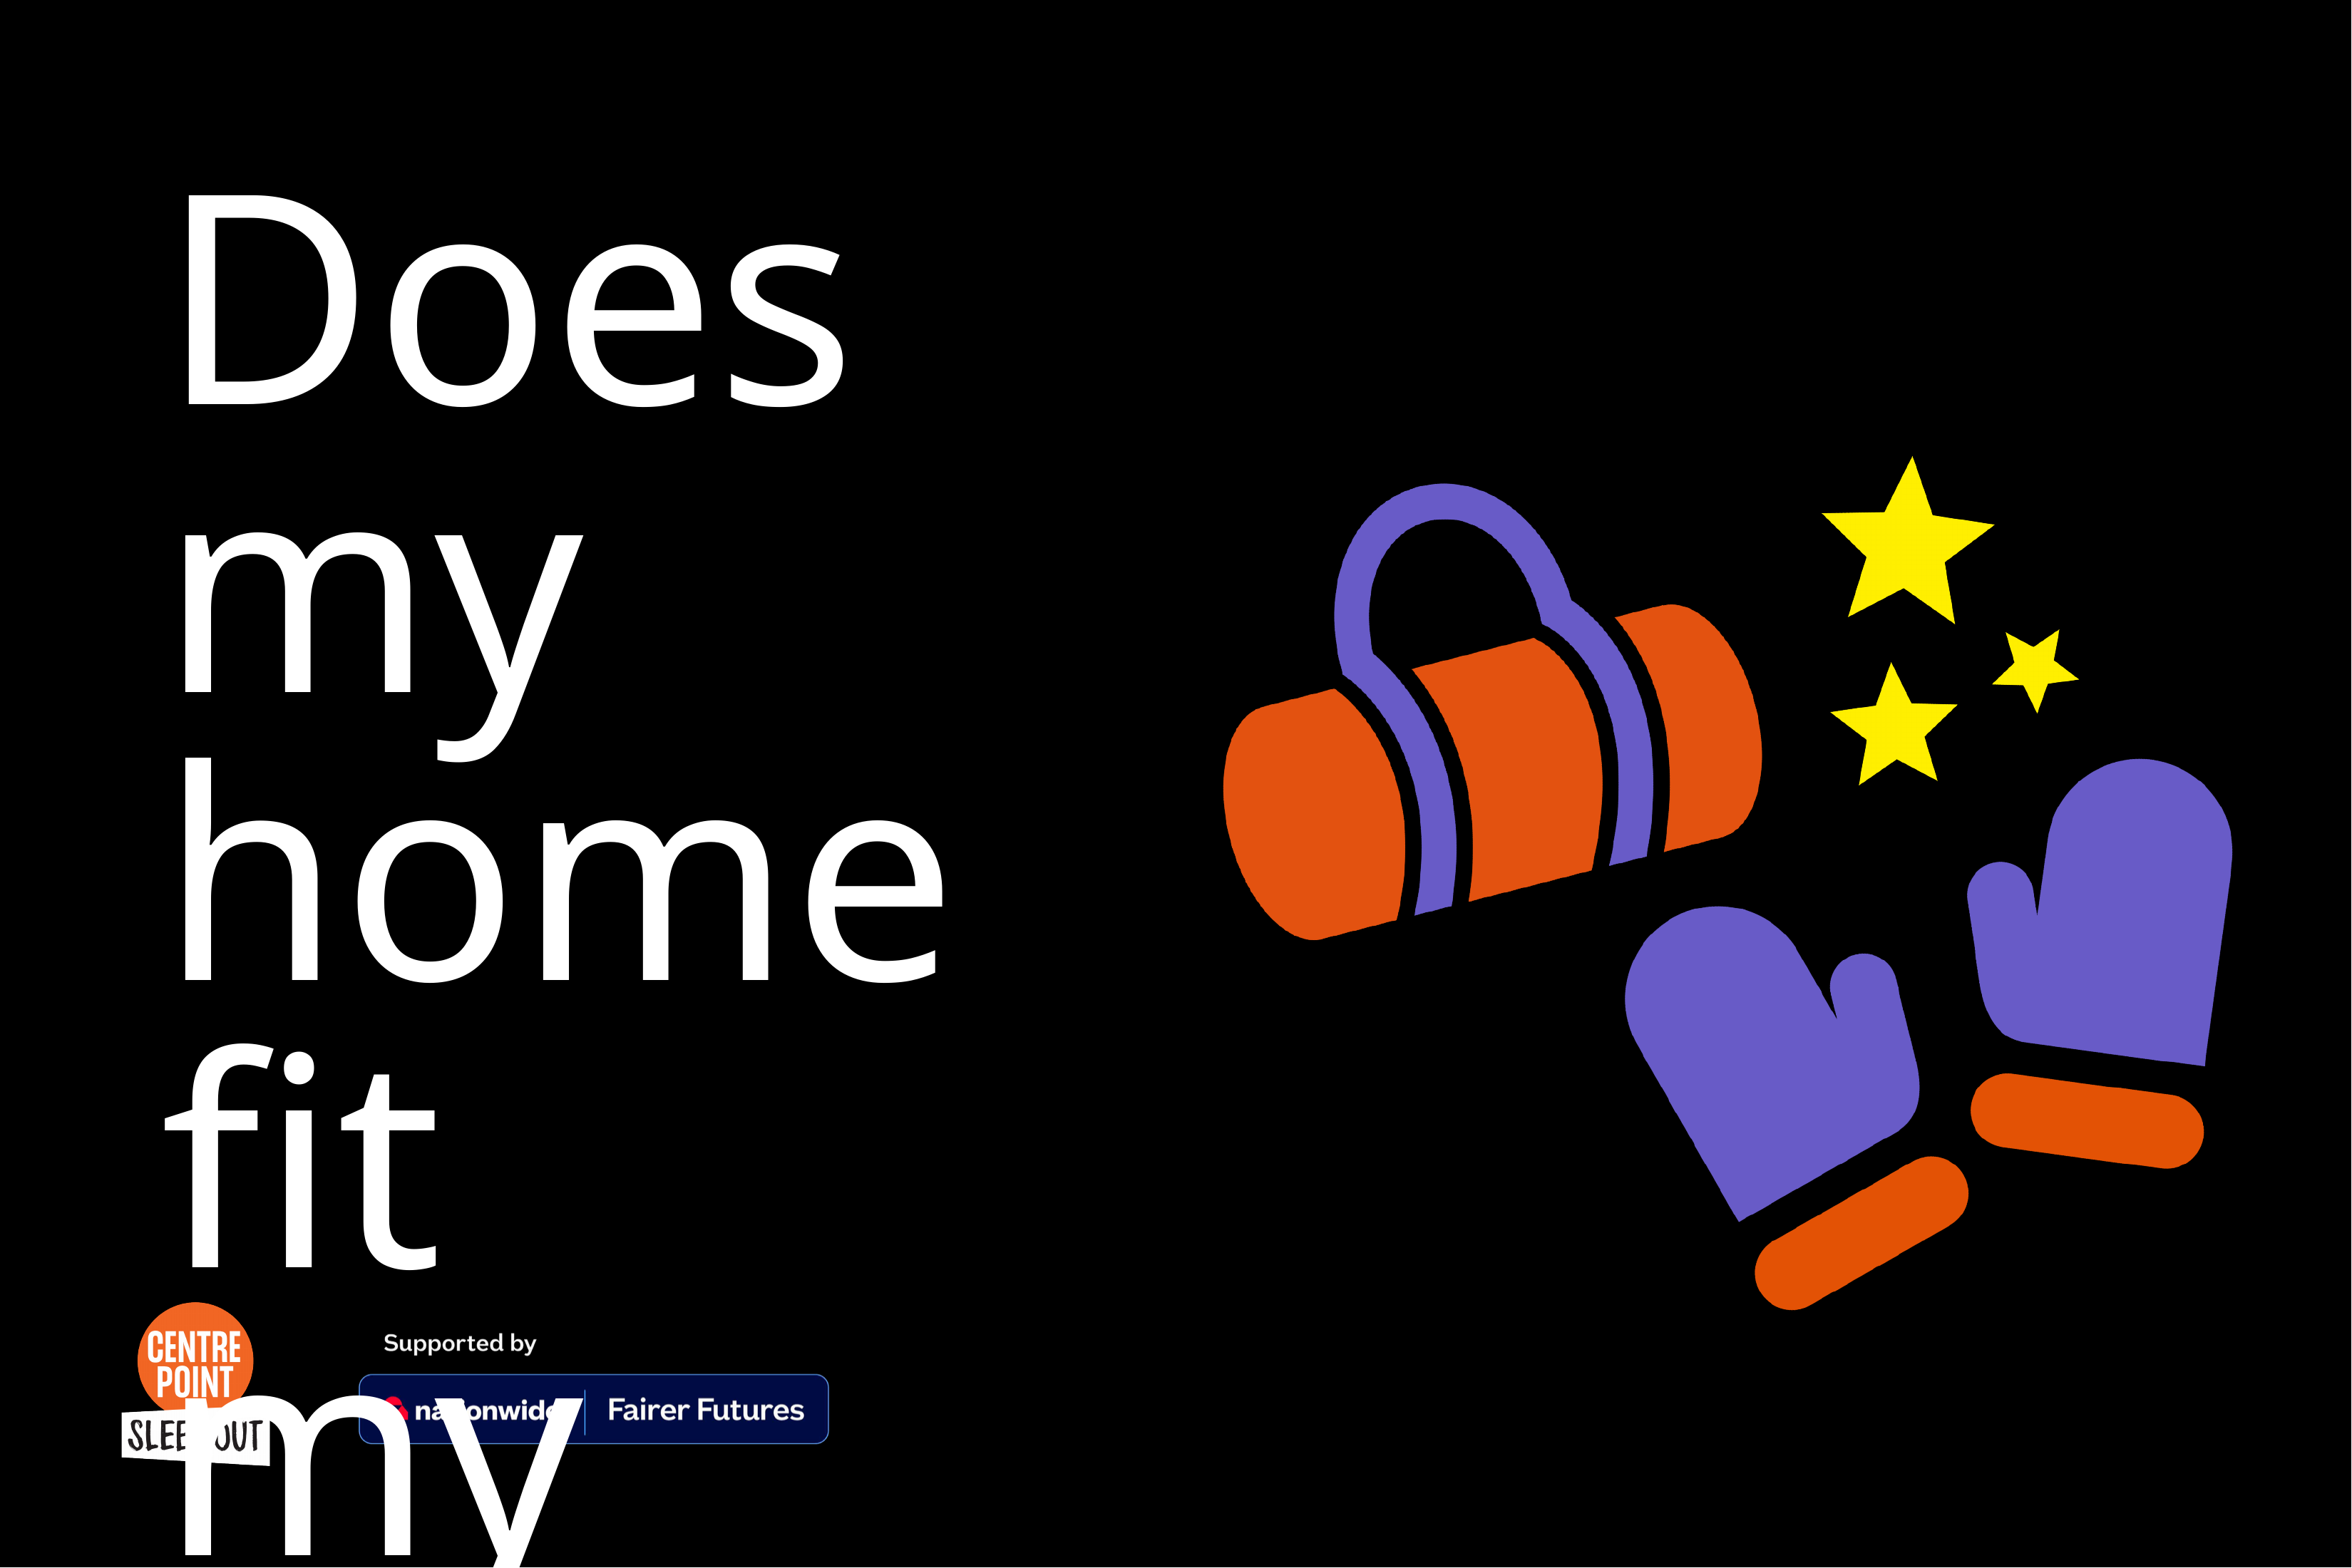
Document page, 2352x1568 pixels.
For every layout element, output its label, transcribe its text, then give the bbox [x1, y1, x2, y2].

picture [1298, 410, 2318, 1346]
title Does my home fit my needs? [160, 174, 1298, 1063]
picture [121, 1302, 270, 1466]
picture [321, 1314, 874, 1462]
